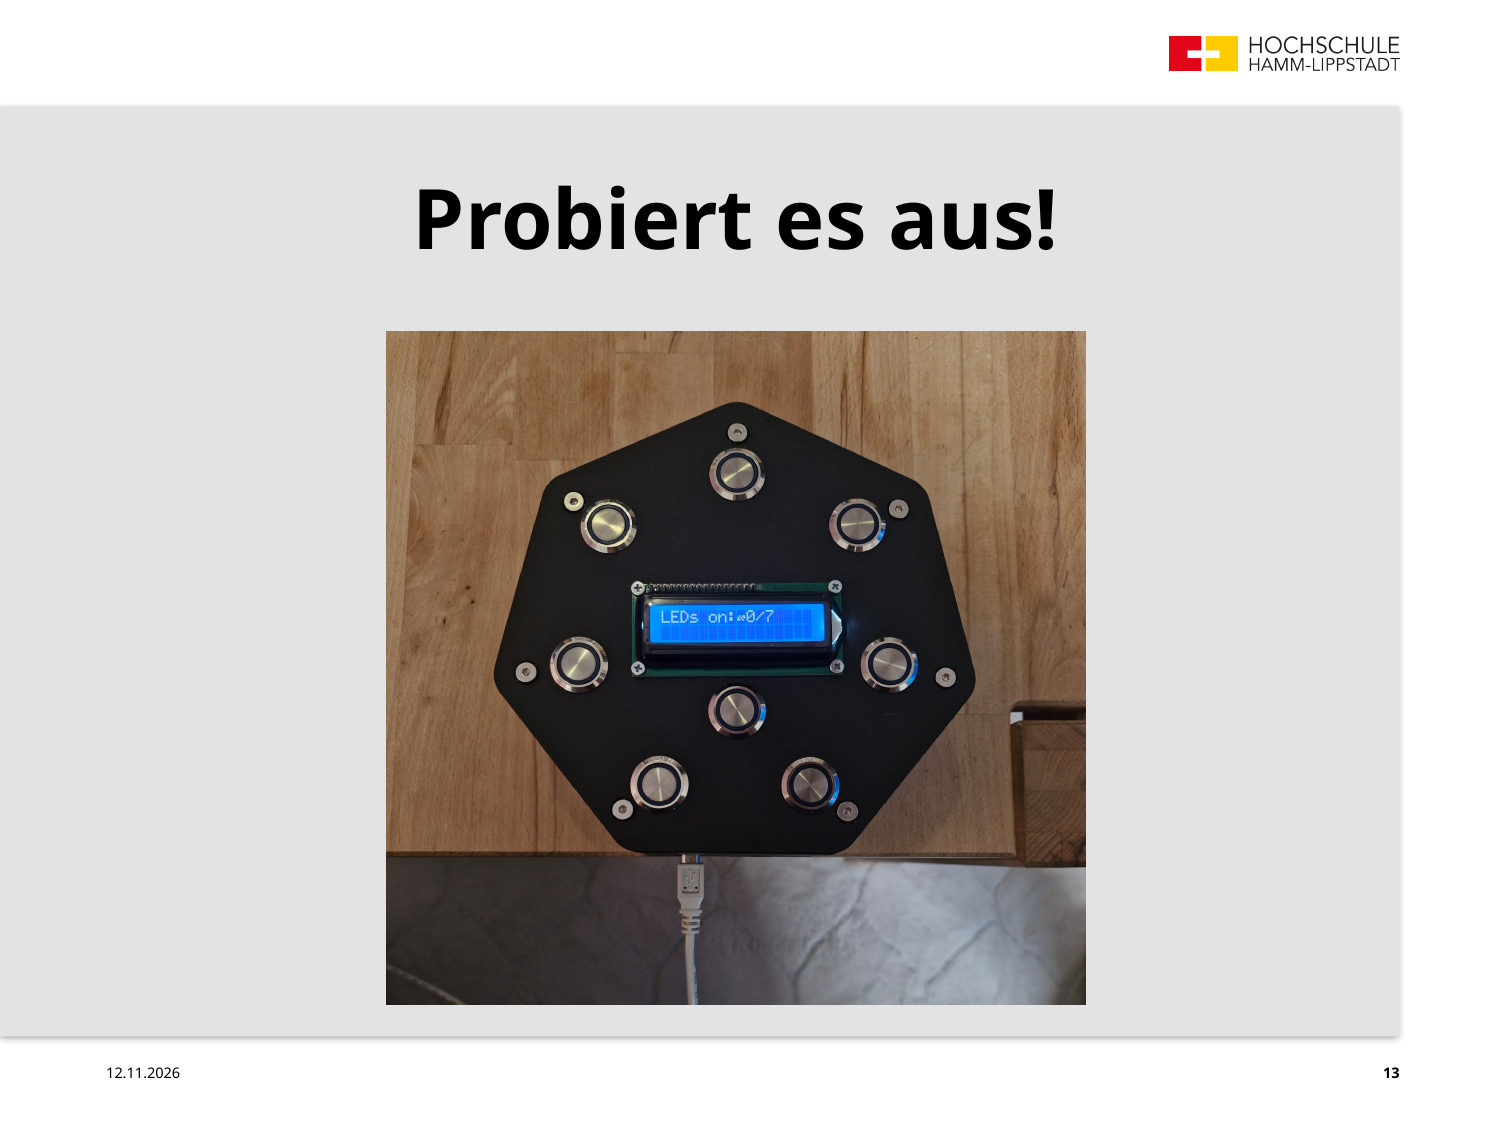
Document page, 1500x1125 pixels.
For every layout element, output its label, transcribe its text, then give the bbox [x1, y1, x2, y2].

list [386, 331, 1086, 1006]
picture [1169, 36, 1400, 71]
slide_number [106, 1065, 457, 1084]
title Probiert es aus! [106, 122, 1366, 310]
slide_number 13 [1049, 1065, 1400, 1084]
